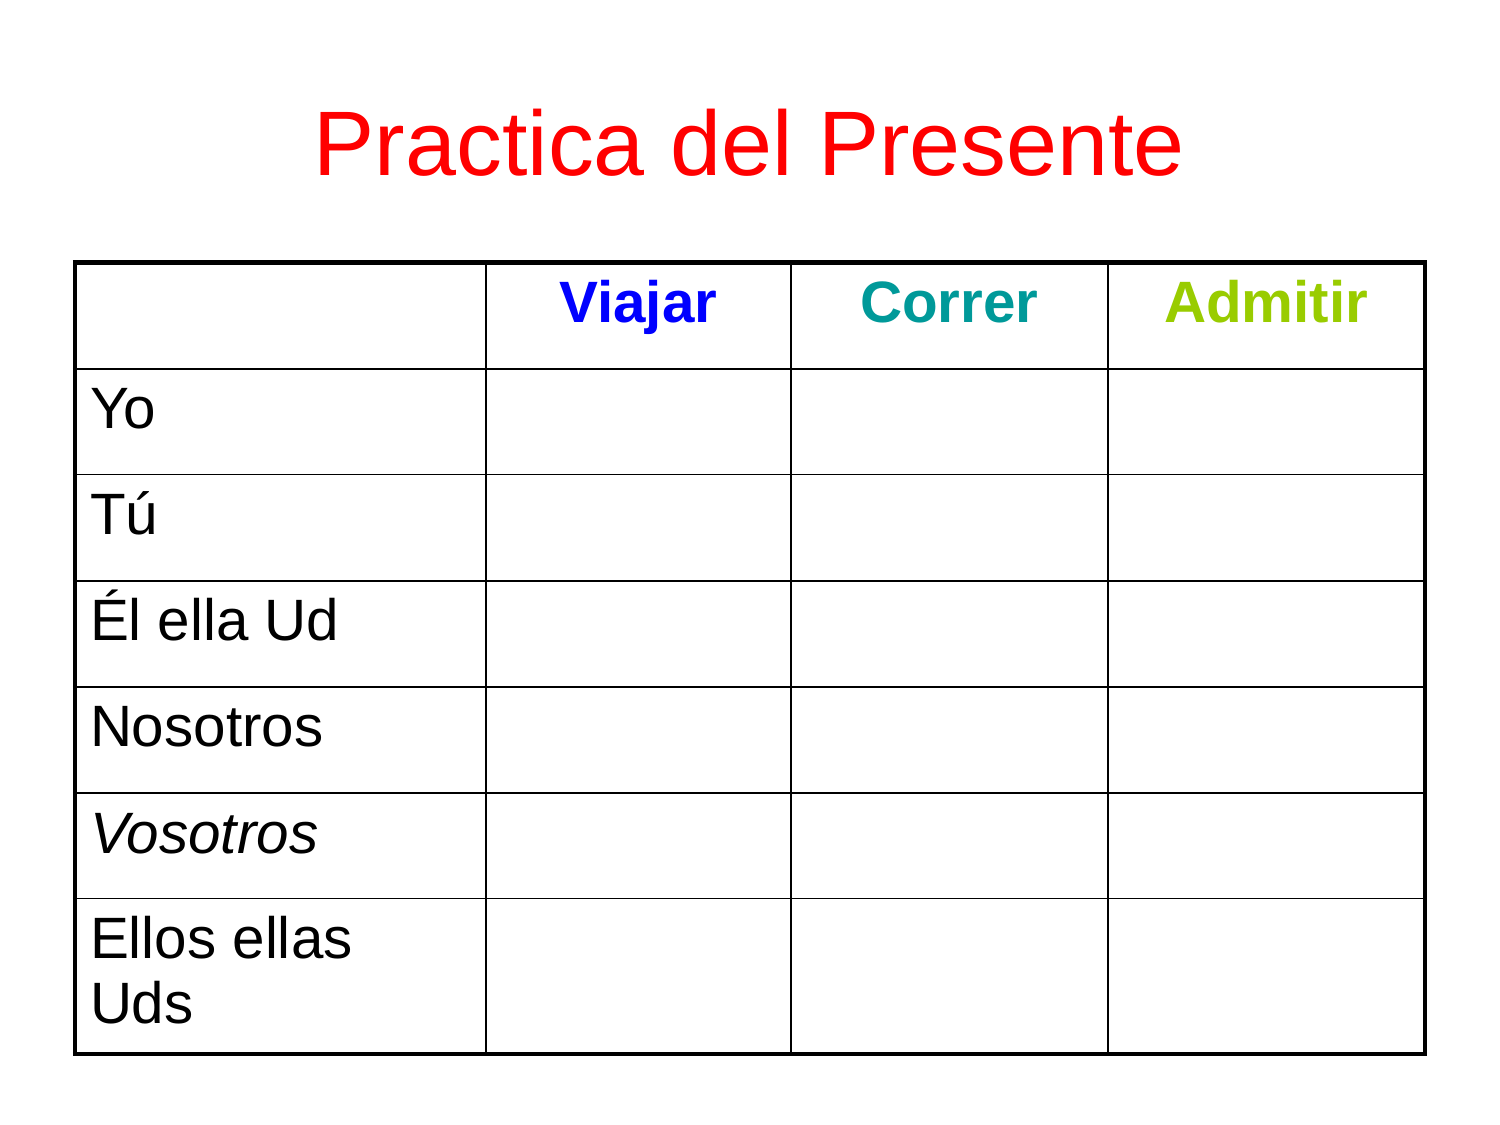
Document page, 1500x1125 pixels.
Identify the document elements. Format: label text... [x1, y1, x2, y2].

table_cell [792, 582, 1107, 686]
table_cell Ellos ellas Uds [77, 899, 485, 1052]
table_cell Él ella Ud [77, 582, 485, 686]
table_cell [792, 370, 1107, 474]
table_cell Nosotros [77, 688, 485, 792]
table_cell [487, 475, 790, 580]
table_cell [1109, 688, 1423, 792]
table_cell [1109, 794, 1423, 898]
table_cell Yo [77, 370, 485, 474]
table_cell [487, 582, 790, 686]
title Practica del Presente [75, 45, 1425, 233]
table_cell [487, 794, 790, 898]
table_cell [792, 688, 1107, 792]
table_header Viajar [487, 265, 790, 368]
table_header Correr [792, 265, 1107, 368]
table_cell [487, 899, 790, 1052]
table_cell [1109, 475, 1423, 580]
table_header [77, 265, 485, 368]
table_cell [1109, 582, 1423, 686]
table_cell Vosotros [77, 794, 485, 898]
table_cell [792, 899, 1107, 1052]
table_cell [487, 370, 790, 474]
table_cell [792, 475, 1107, 580]
table_cell Tú [77, 475, 485, 580]
table_cell [792, 794, 1107, 898]
table_cell [1109, 899, 1423, 1052]
table_cell [1109, 370, 1423, 474]
table_header Admitir [1109, 265, 1423, 368]
table_cell [487, 688, 790, 792]
